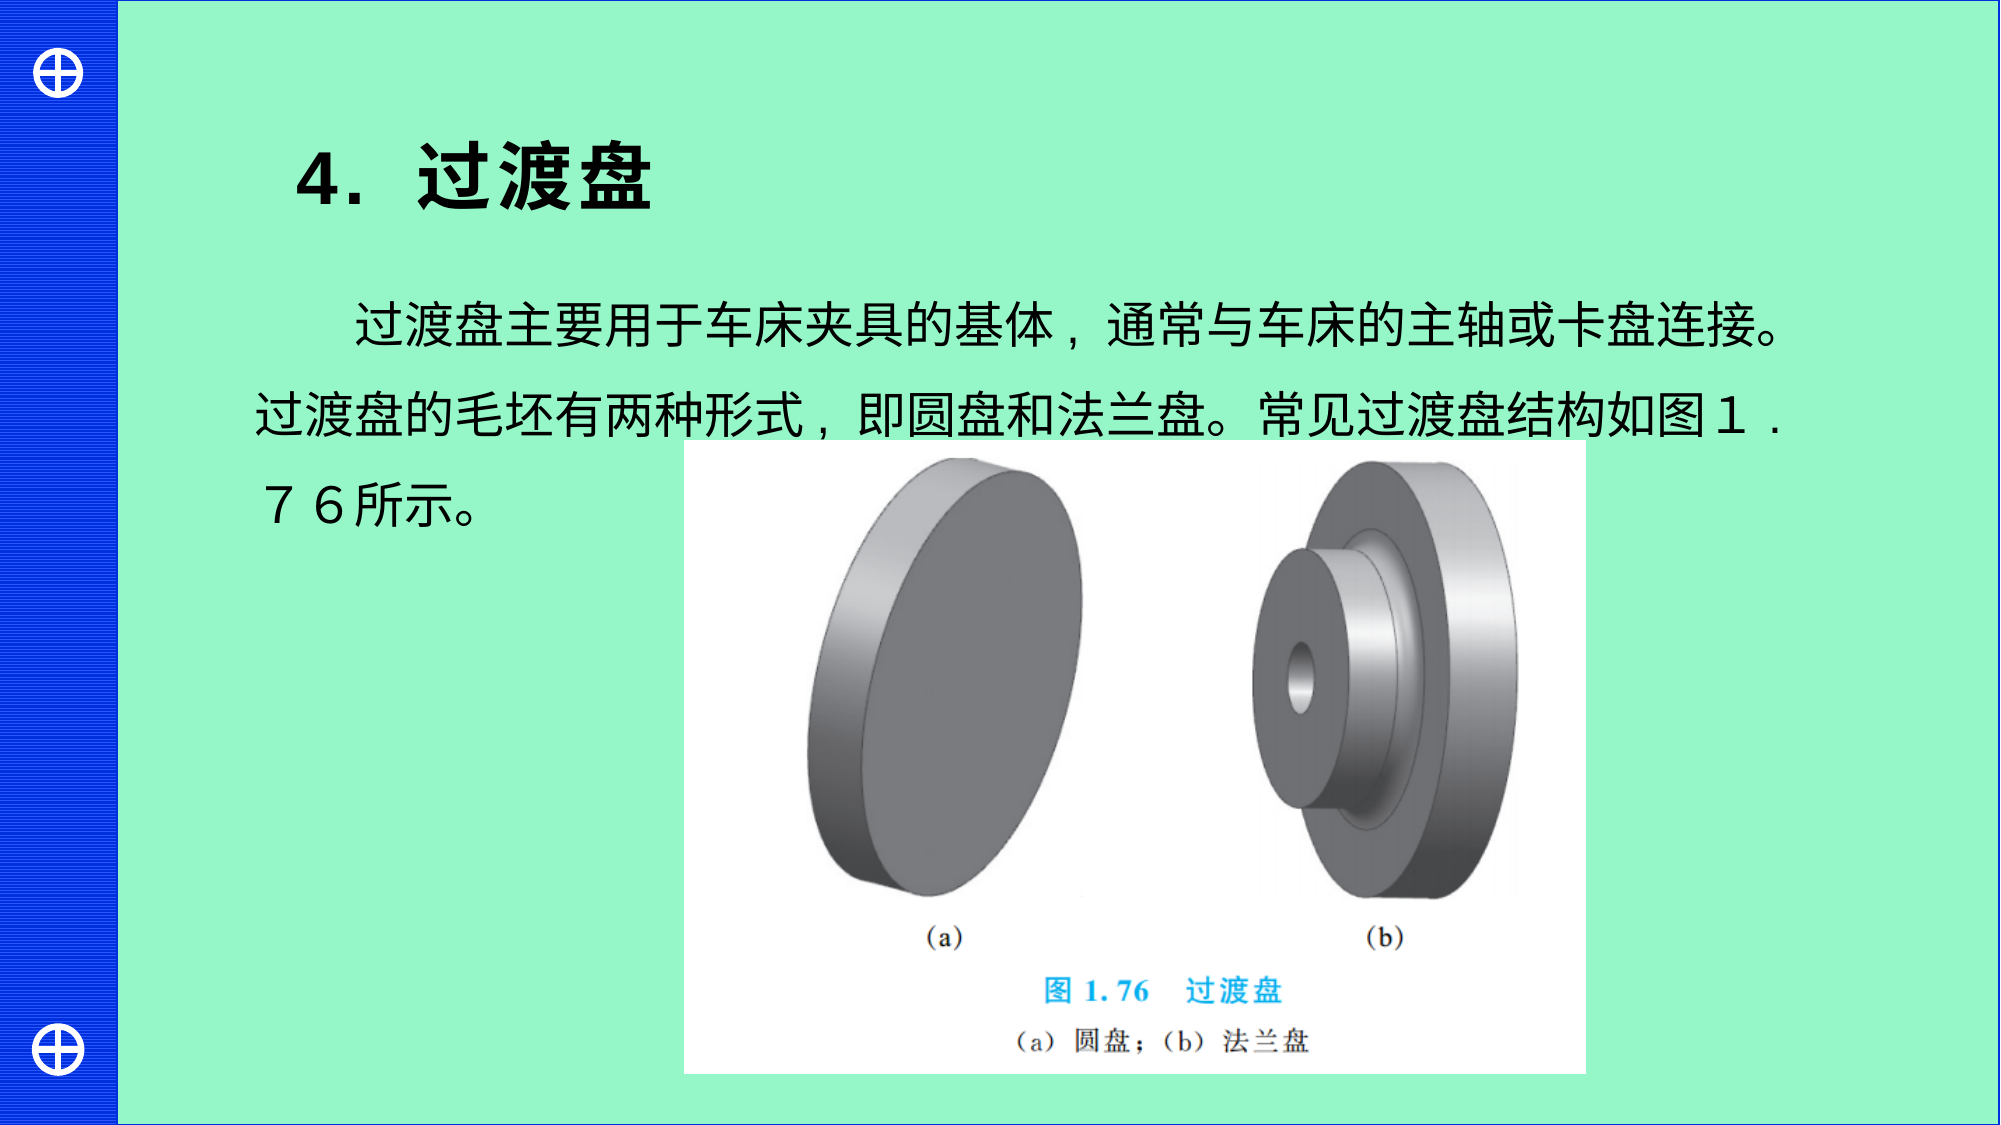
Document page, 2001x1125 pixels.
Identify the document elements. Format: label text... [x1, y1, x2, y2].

text_box 过渡盘主要用于车床夹具的基体, 通常与车床的主轴或卡盘连接。 过渡盘的毛坯有两种形式, 即圆盘和法兰盘。常见过渡盘结构如图１.７６所示。 [239, 256, 1851, 542]
text_box 4. 过渡盘 [173, 106, 1462, 228]
picture [684, 440, 1586, 1074]
